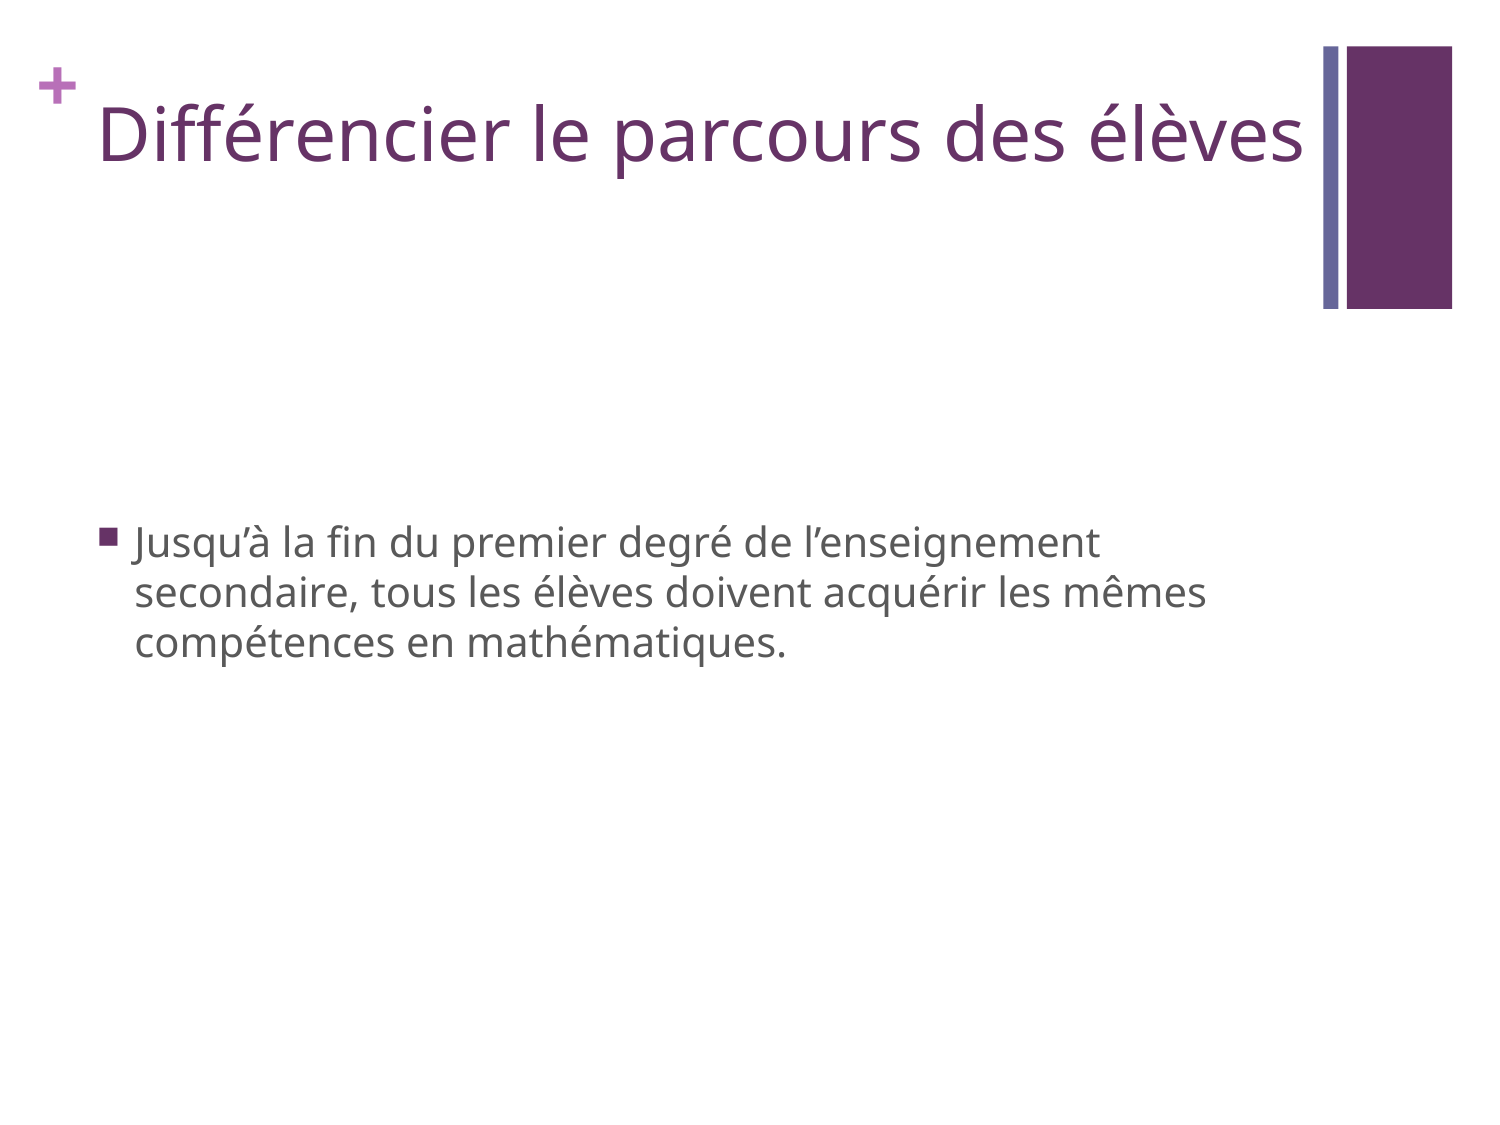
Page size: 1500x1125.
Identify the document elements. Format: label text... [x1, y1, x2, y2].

title Différencier le parcours des élèves [81, 79, 1322, 263]
list Jusqu’à la fin du premier degré de l’enseignement secondaire, tous les élèves doivent acquérir les mêmes compétences en mathématiques. [81, 324, 1322, 1005]
